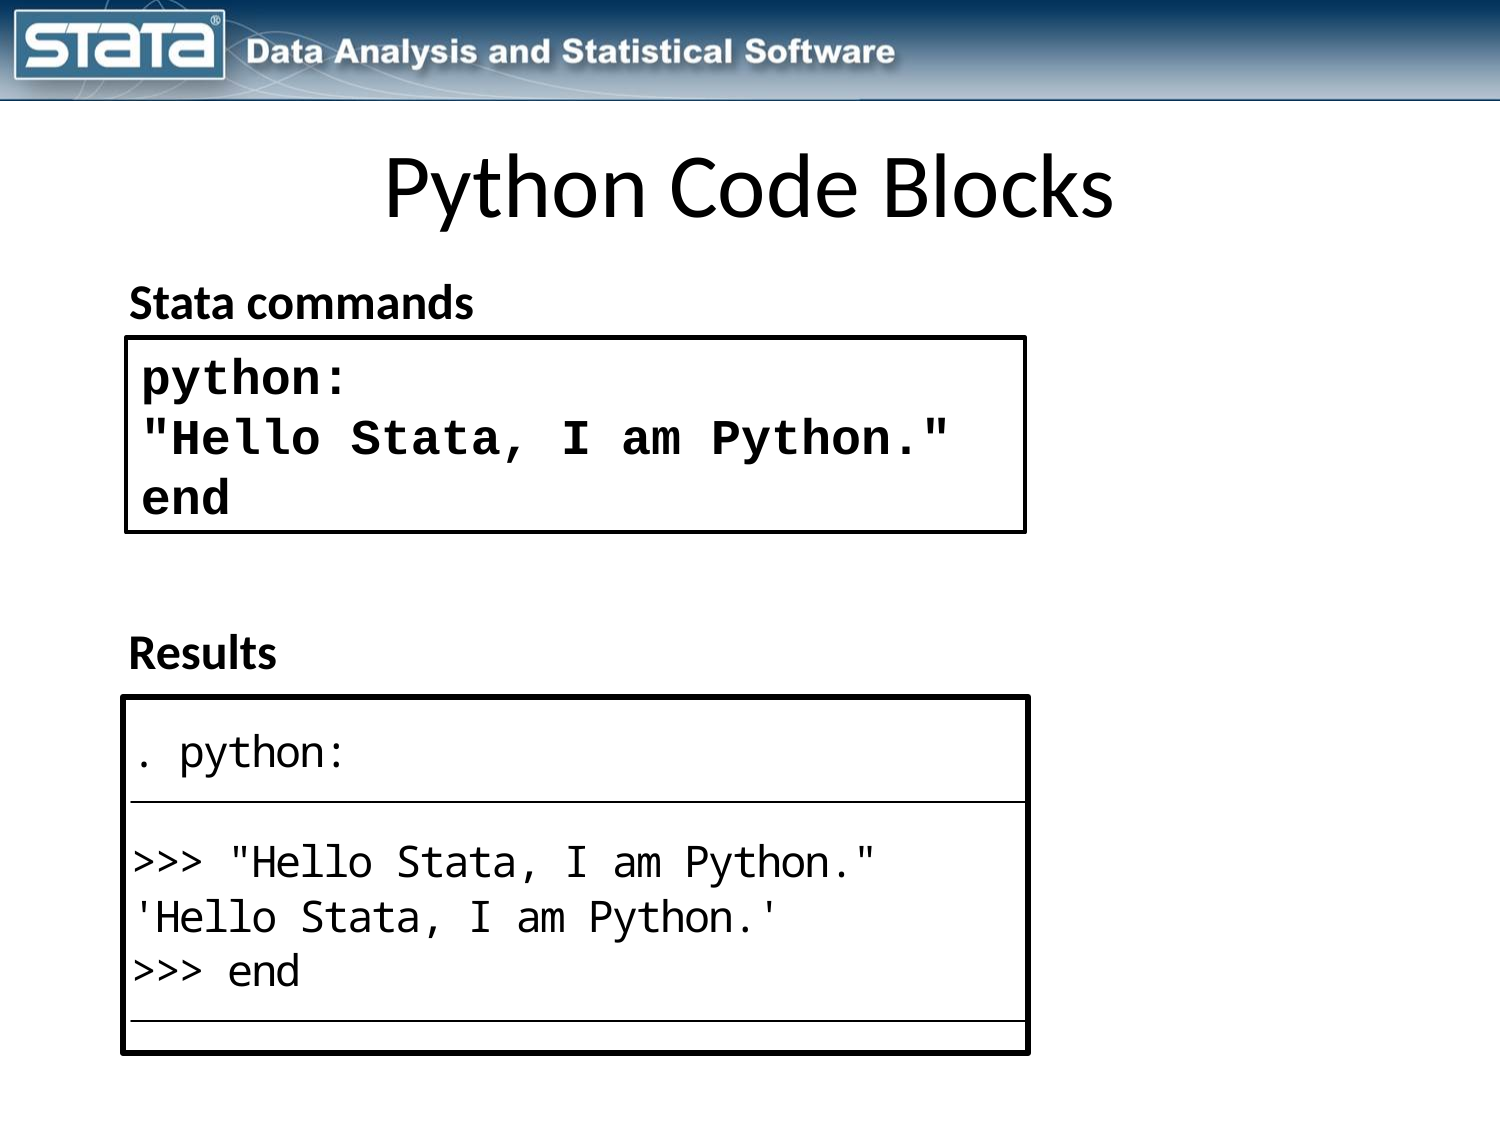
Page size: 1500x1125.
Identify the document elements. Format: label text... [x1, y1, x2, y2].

picture [125, 699, 1026, 1051]
text_box Stata commands [114, 262, 490, 337]
text_box python: "Hello Stata, I am Python." end [126, 337, 1025, 533]
text_box Results [113, 611, 293, 687]
picture [0, 0, 1500, 99]
title Python Code Blocks [0, 99, 1500, 263]
